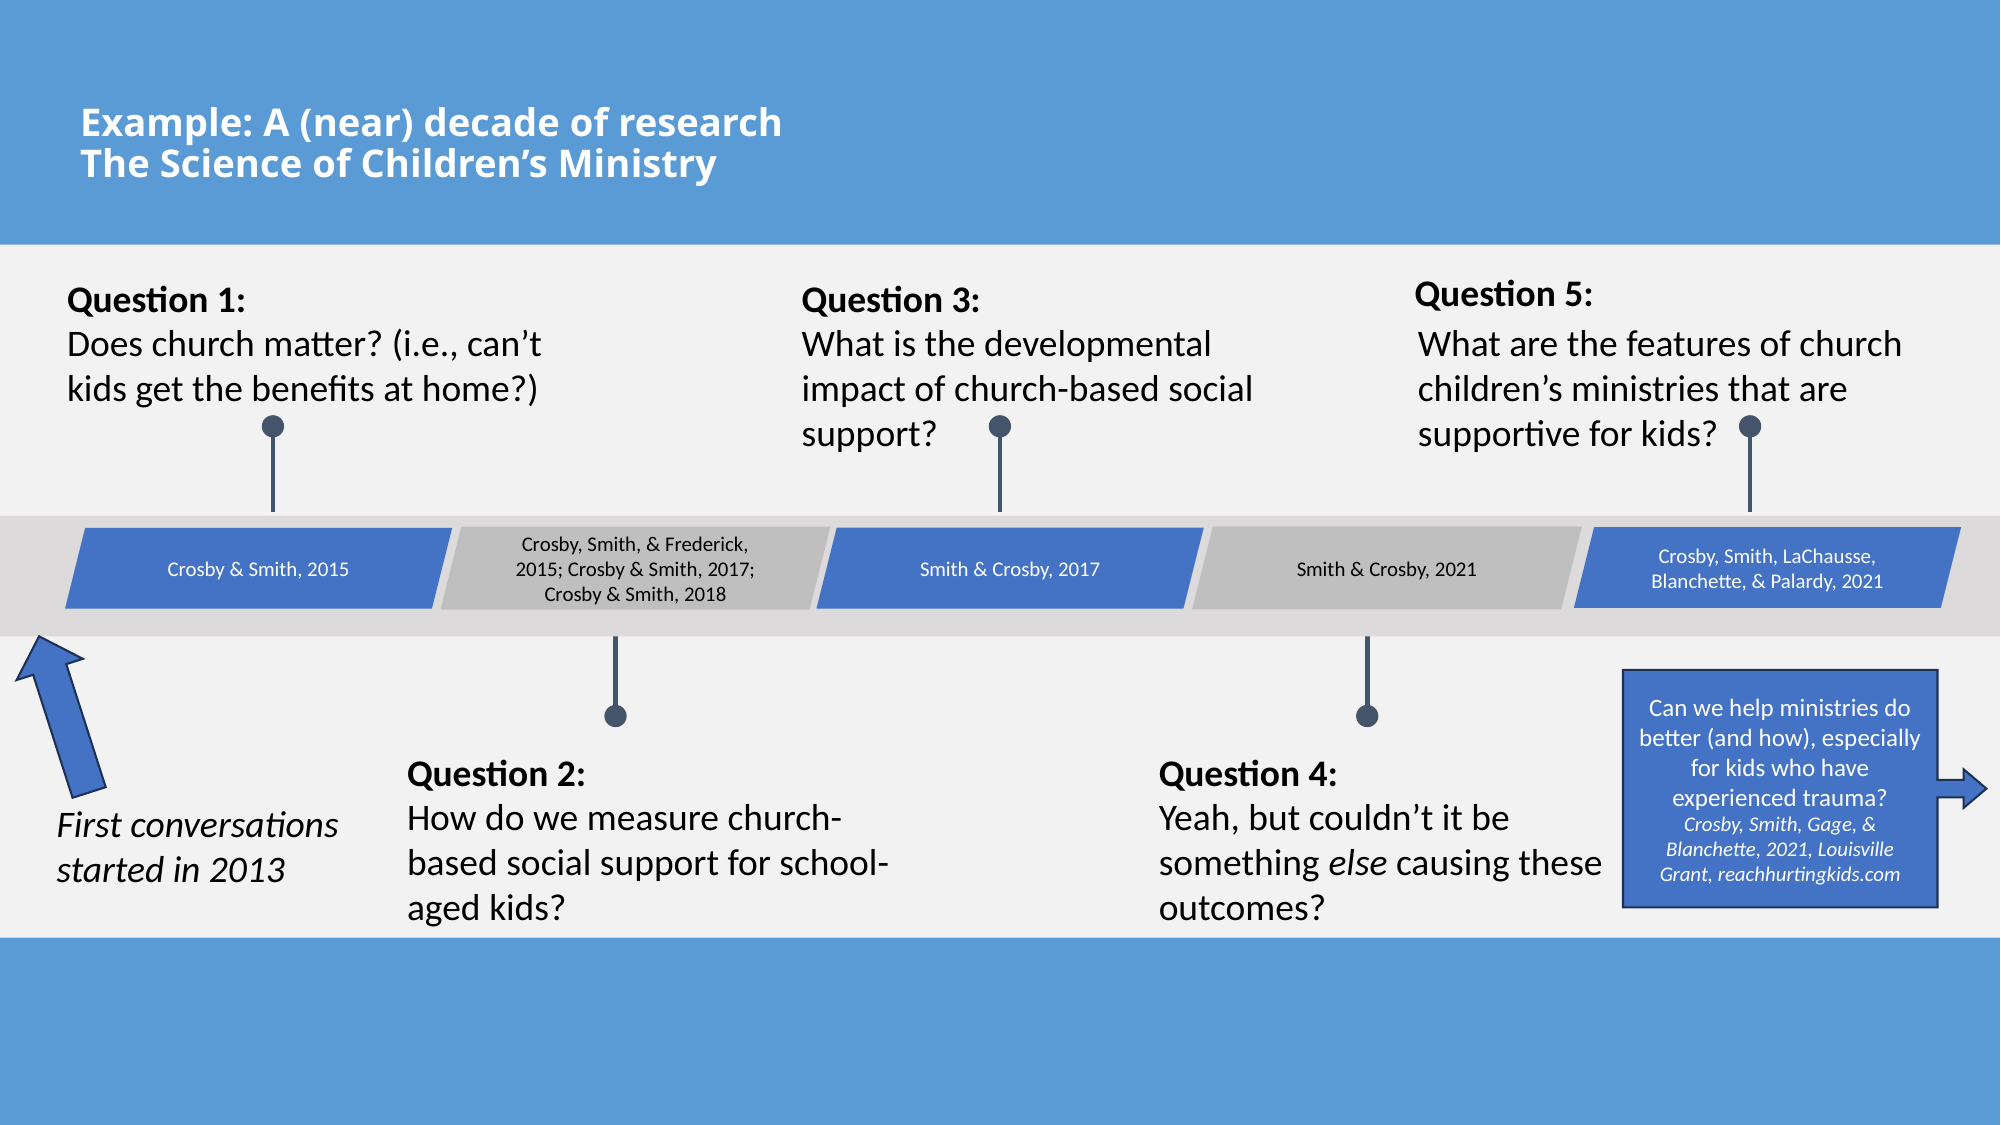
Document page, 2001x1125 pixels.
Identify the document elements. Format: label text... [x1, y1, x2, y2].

title Example: A (near) decade of research The Science of Children’s Ministry [64, 94, 1613, 194]
text_box Can we help ministries do better (and how), especially for kids who have experienced trauma? Crosby, Smith, Gage, & Blanchette, 2021, Louisville Grant, reachhurtingkids.com [1621, 668, 1989, 909]
text_box Smith & Crosby, 2021 [1192, 526, 1582, 610]
list Question 1: [67, 267, 485, 315]
list Does church matter? (i.e., can’t kids get the benefits at home?) [67, 318, 554, 400]
text_box [0, 515, 2000, 637]
text_box Crosby, Smith, LaChausse, Blanchette, & Palardy, 2021 [1572, 526, 1963, 610]
text_box First conversations started in 2013 [41, 792, 363, 898]
list How do we measure church-based social support for school-aged kids? [407, 792, 919, 874]
list Question 4: [1158, 741, 1576, 789]
text_box Crosby & Smith, 2015 [63, 526, 454, 610]
list Yeah, but couldn’t it be something else causing these outcomes? [1158, 792, 1621, 874]
list What is the developmental impact of church-based social support? [801, 318, 1315, 400]
text_box Smith & Crosby, 2017 [815, 526, 1206, 610]
list Question 5: [1414, 261, 1832, 309]
list Question 2: [407, 741, 824, 789]
list What are the features of church children’s ministries that are supportive for kids? [1417, 318, 2000, 400]
text_box Crosby, Smith, & Frederick, 2015; Crosby & Smith, 2017; Crosby & Smith, 2018 [440, 526, 831, 610]
text_box [14, 634, 108, 792]
list Question 3: [801, 267, 1219, 315]
